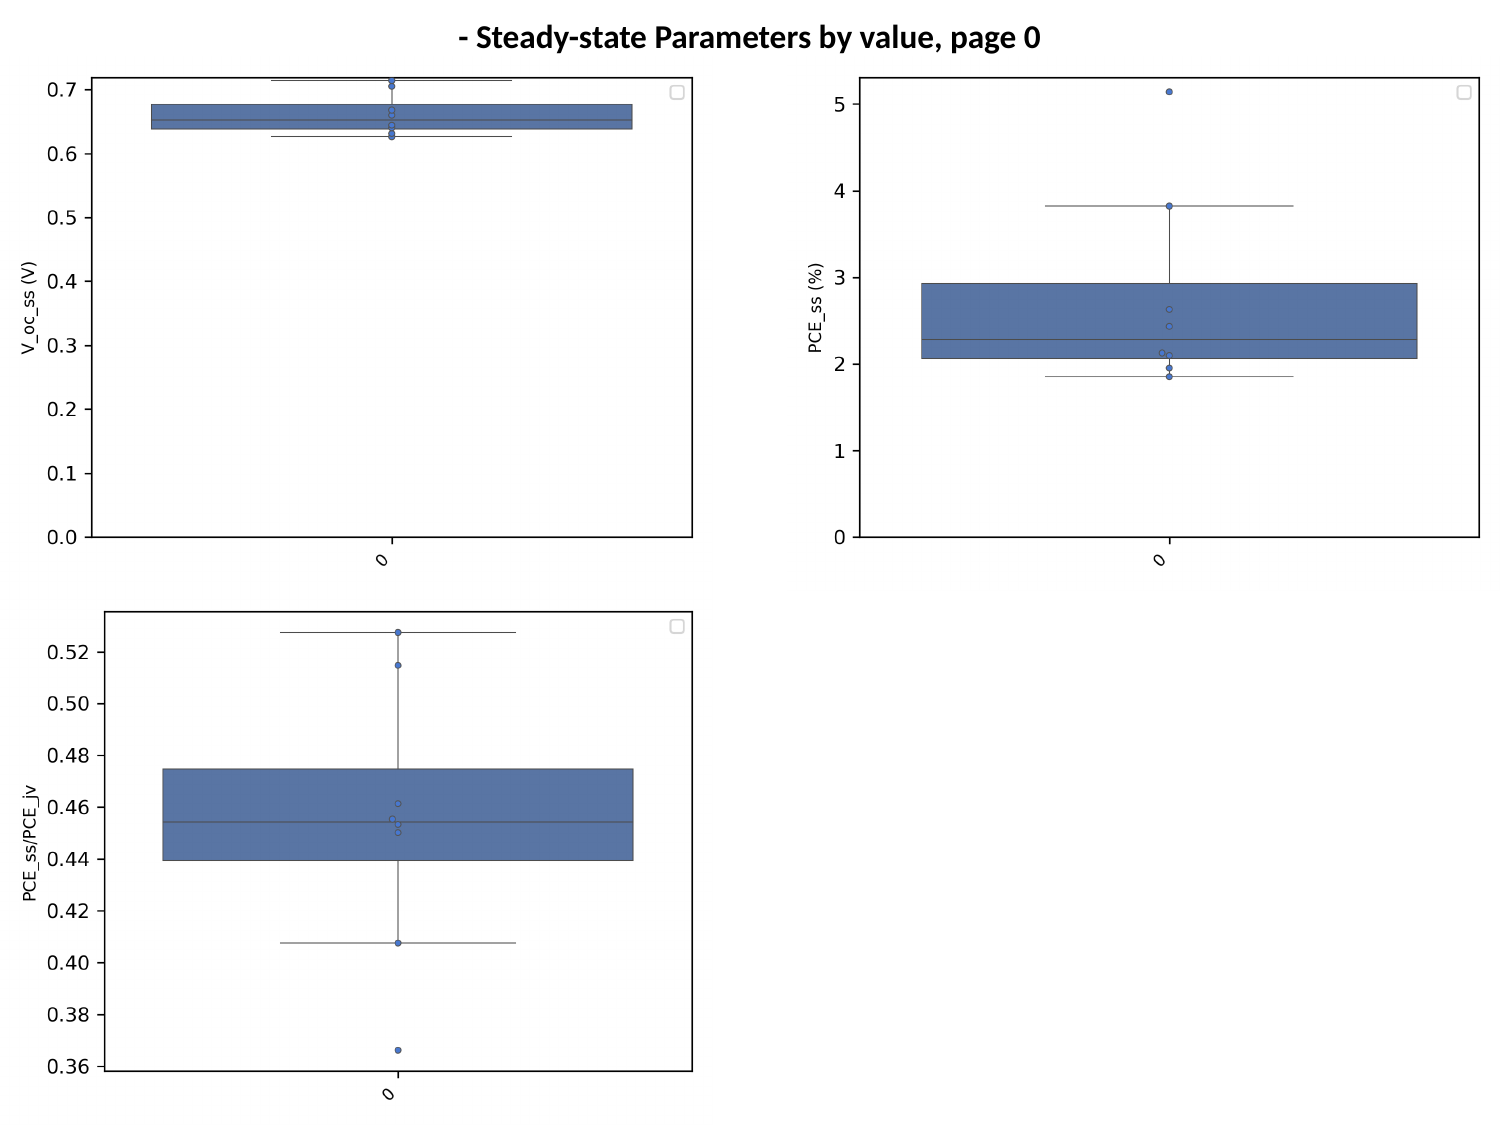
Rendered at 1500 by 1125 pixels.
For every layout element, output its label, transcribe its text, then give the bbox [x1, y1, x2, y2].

picture [0, 56, 713, 1125]
picture [787, 56, 1500, 591]
title - Steady-state Parameters by value, page 0 [0, 0, 1500, 75]
